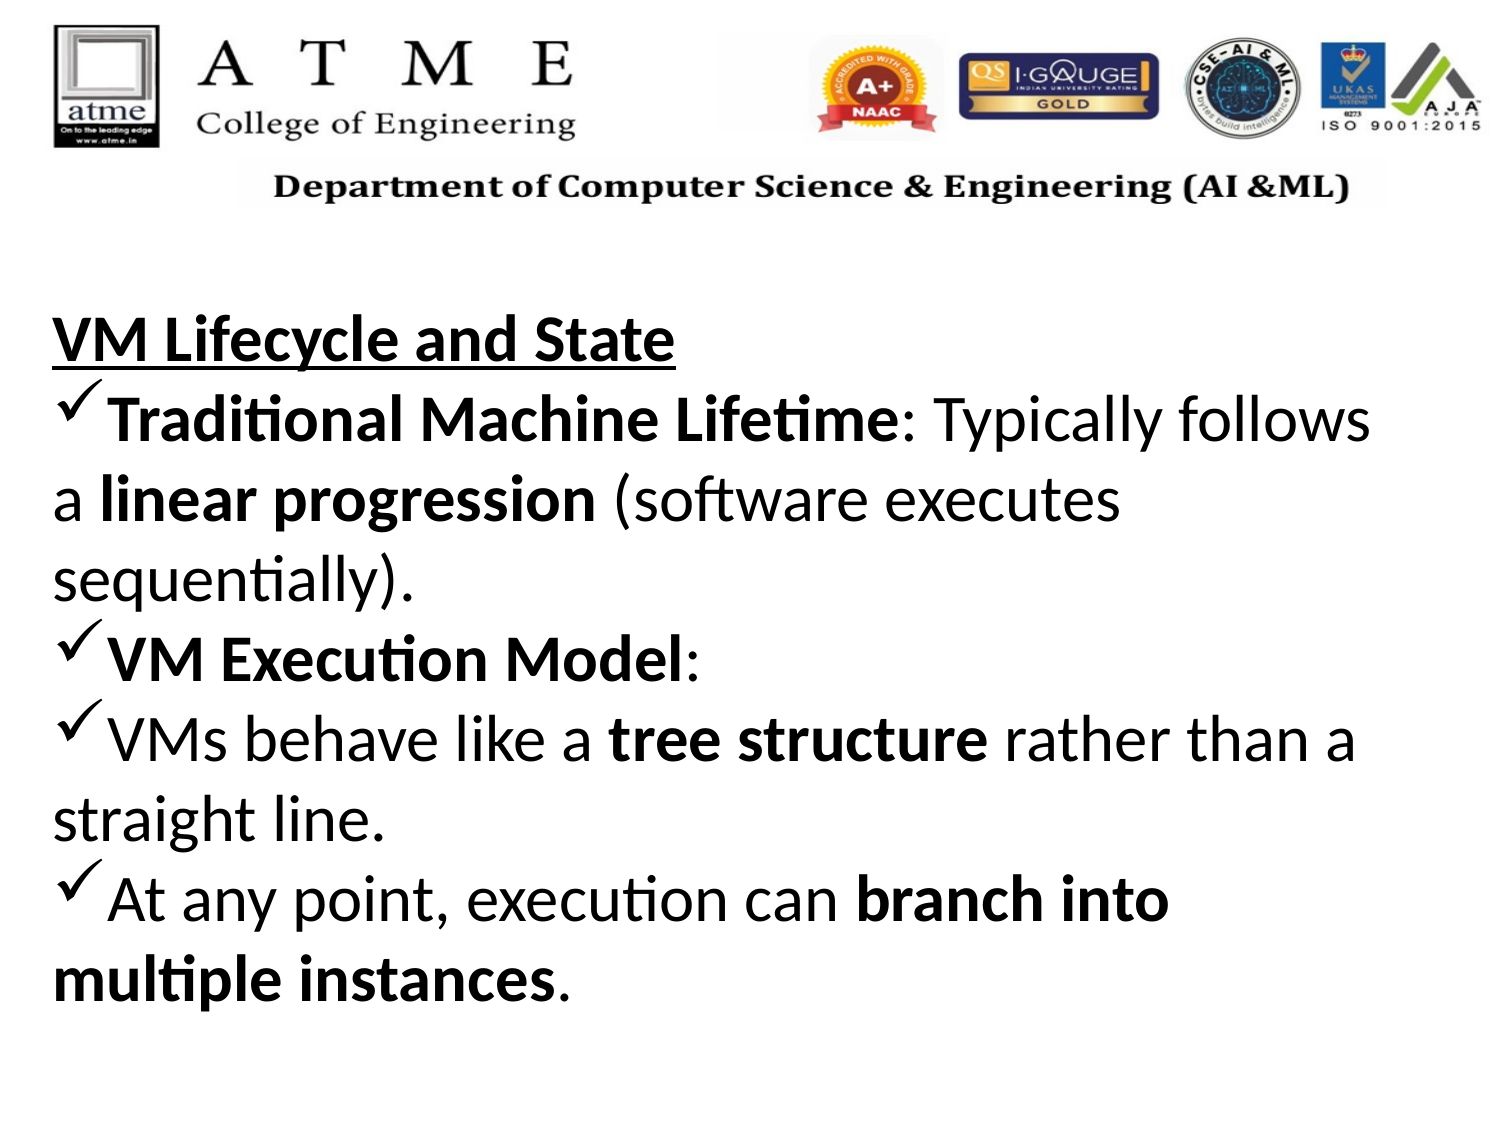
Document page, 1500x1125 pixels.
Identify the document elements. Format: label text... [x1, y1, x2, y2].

text_box VM Lifecycle and State Traditional Machine Lifetime: Typically follows a linear progression (software executes sequentially). VM Execution Model: VMs behave like a tree structure rather than a straight line. At any point, execution can branch into multiple instances. [37, 287, 1400, 1022]
picture [24, 0, 1500, 226]
